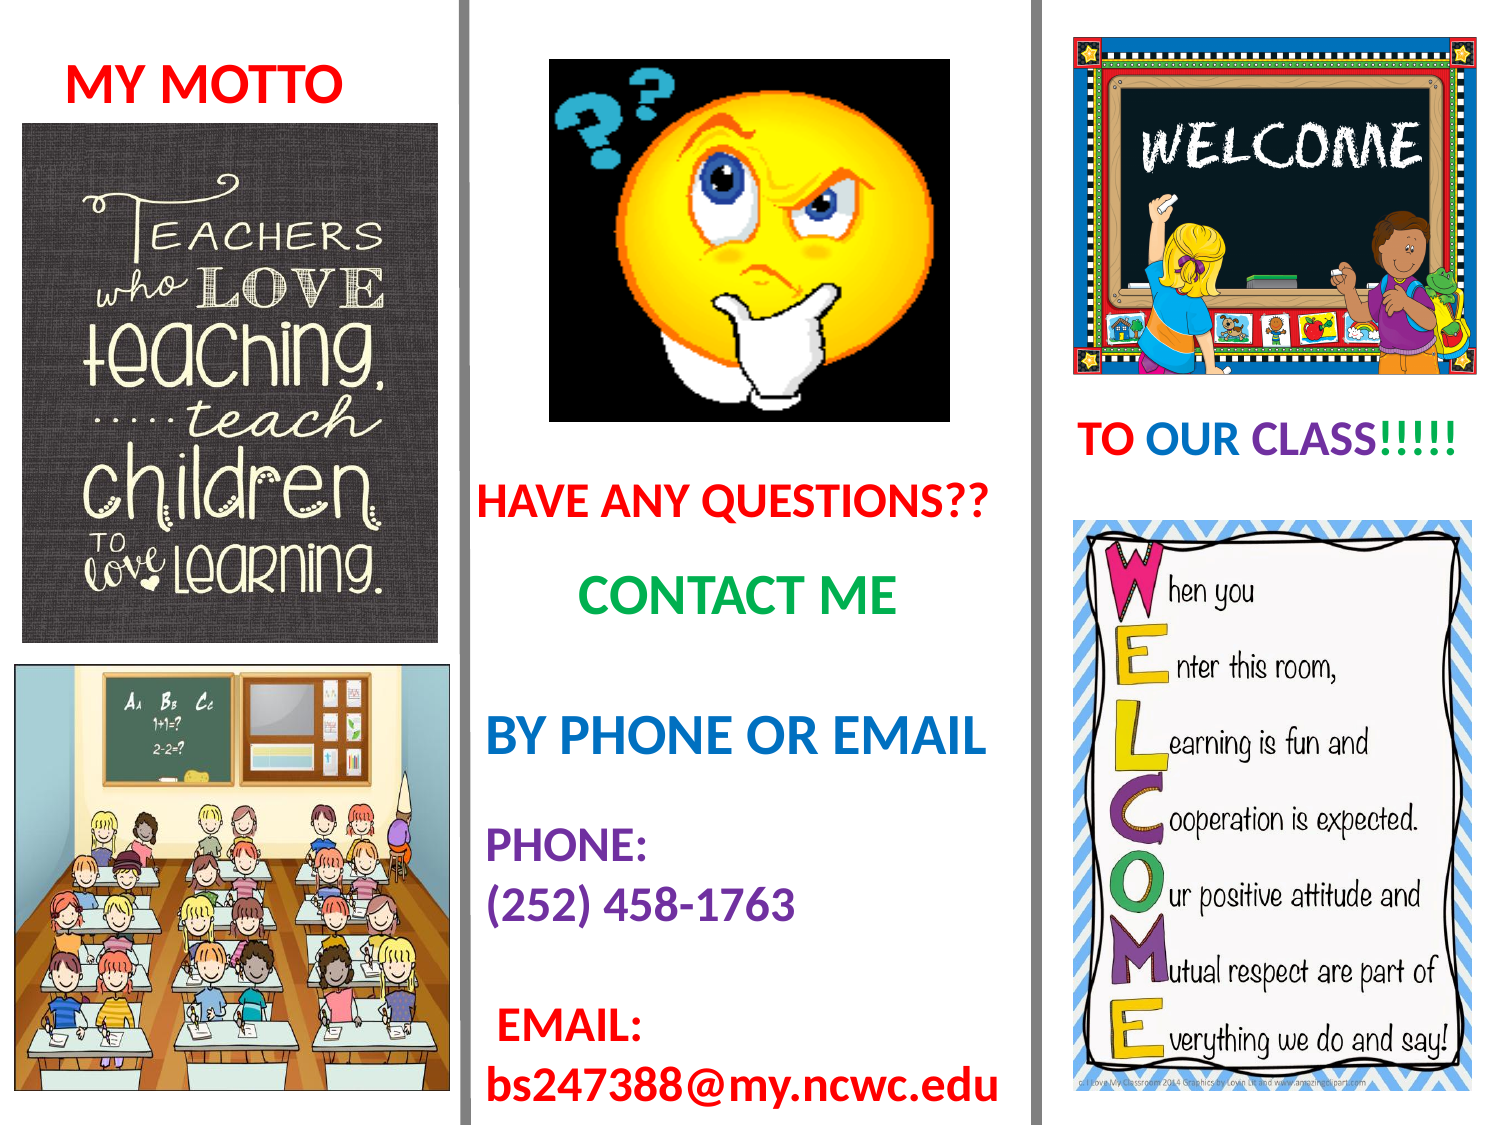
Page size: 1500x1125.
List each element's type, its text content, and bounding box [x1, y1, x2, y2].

picture [1073, 520, 1473, 1092]
picture [549, 59, 951, 422]
text_box HAVE ANY QUESTIONS?? [470, 459, 1024, 503]
picture [22, 122, 439, 643]
picture [13, 664, 451, 1092]
text_box CONTACT ME BY PHONE OR EMAIL PHONE: (252) 458-1763 EMAIL: bs247388@my.ncwc.edu [470, 503, 1028, 1119]
text_box MY MOTTO [49, 37, 420, 121]
picture [1073, 37, 1477, 376]
text_box TO OUR CLASS!!!!! [1062, 398, 1500, 473]
